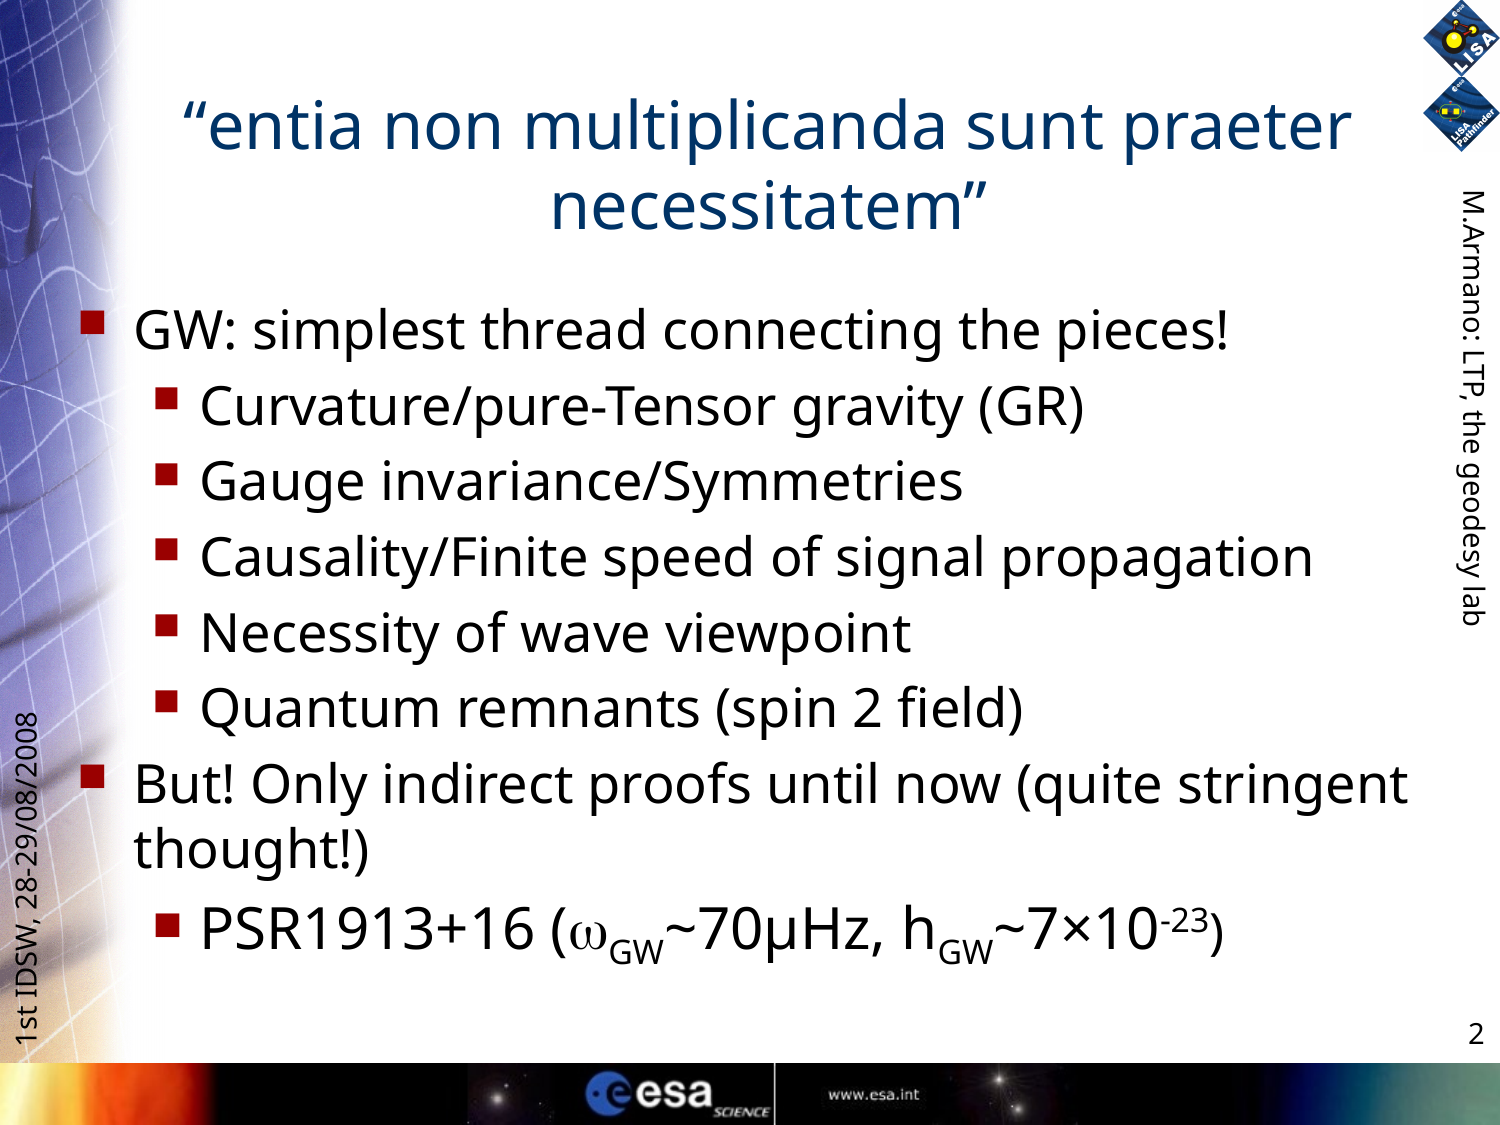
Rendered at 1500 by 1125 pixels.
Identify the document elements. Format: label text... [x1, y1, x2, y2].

picture [1423, 0, 1500, 152]
slide_number 2 [1260, 1012, 1500, 1063]
footer M.Armano: LTP, the geodesy lab [1449, 174, 1500, 1001]
title “entia non multiplicanda sunt praeter necessitatem” [124, 74, 1413, 251]
list GW: simplest thread connecting the pieces! Curvature/pure-Tensor gravity (GR) Gauge invariance/Symmetries Causality/Finite speed of signal propagation Necessity of wave viewpoint Quantum remnants (spin 2 field) But! Only indirect proofs until now (quite stringent thought!) PSR1913+16 (GW~70μHz, hGW~7×10-23) [62, 287, 1438, 1063]
picture [0, 0, 1362, 1125]
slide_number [0, 549, 51, 1063]
picture [1365, 1063, 1500, 1125]
